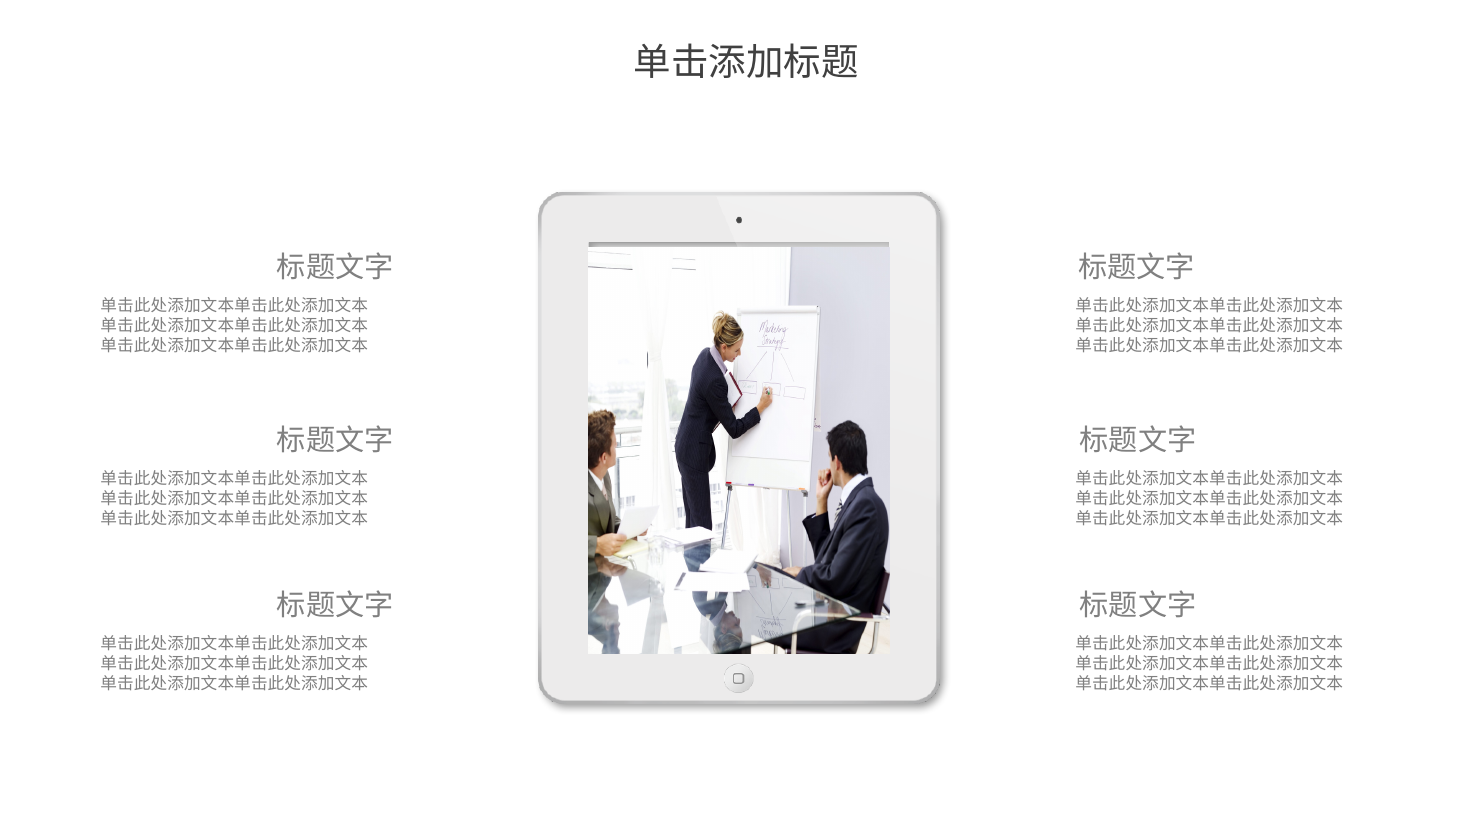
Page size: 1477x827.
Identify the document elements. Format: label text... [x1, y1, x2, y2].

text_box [100, 420, 412, 537]
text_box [1075, 248, 1387, 364]
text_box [1075, 586, 1387, 702]
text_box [100, 248, 412, 364]
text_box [529, 187, 944, 708]
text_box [1075, 420, 1387, 537]
text_box 单击添加标题 [633, 38, 859, 84]
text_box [100, 586, 412, 702]
